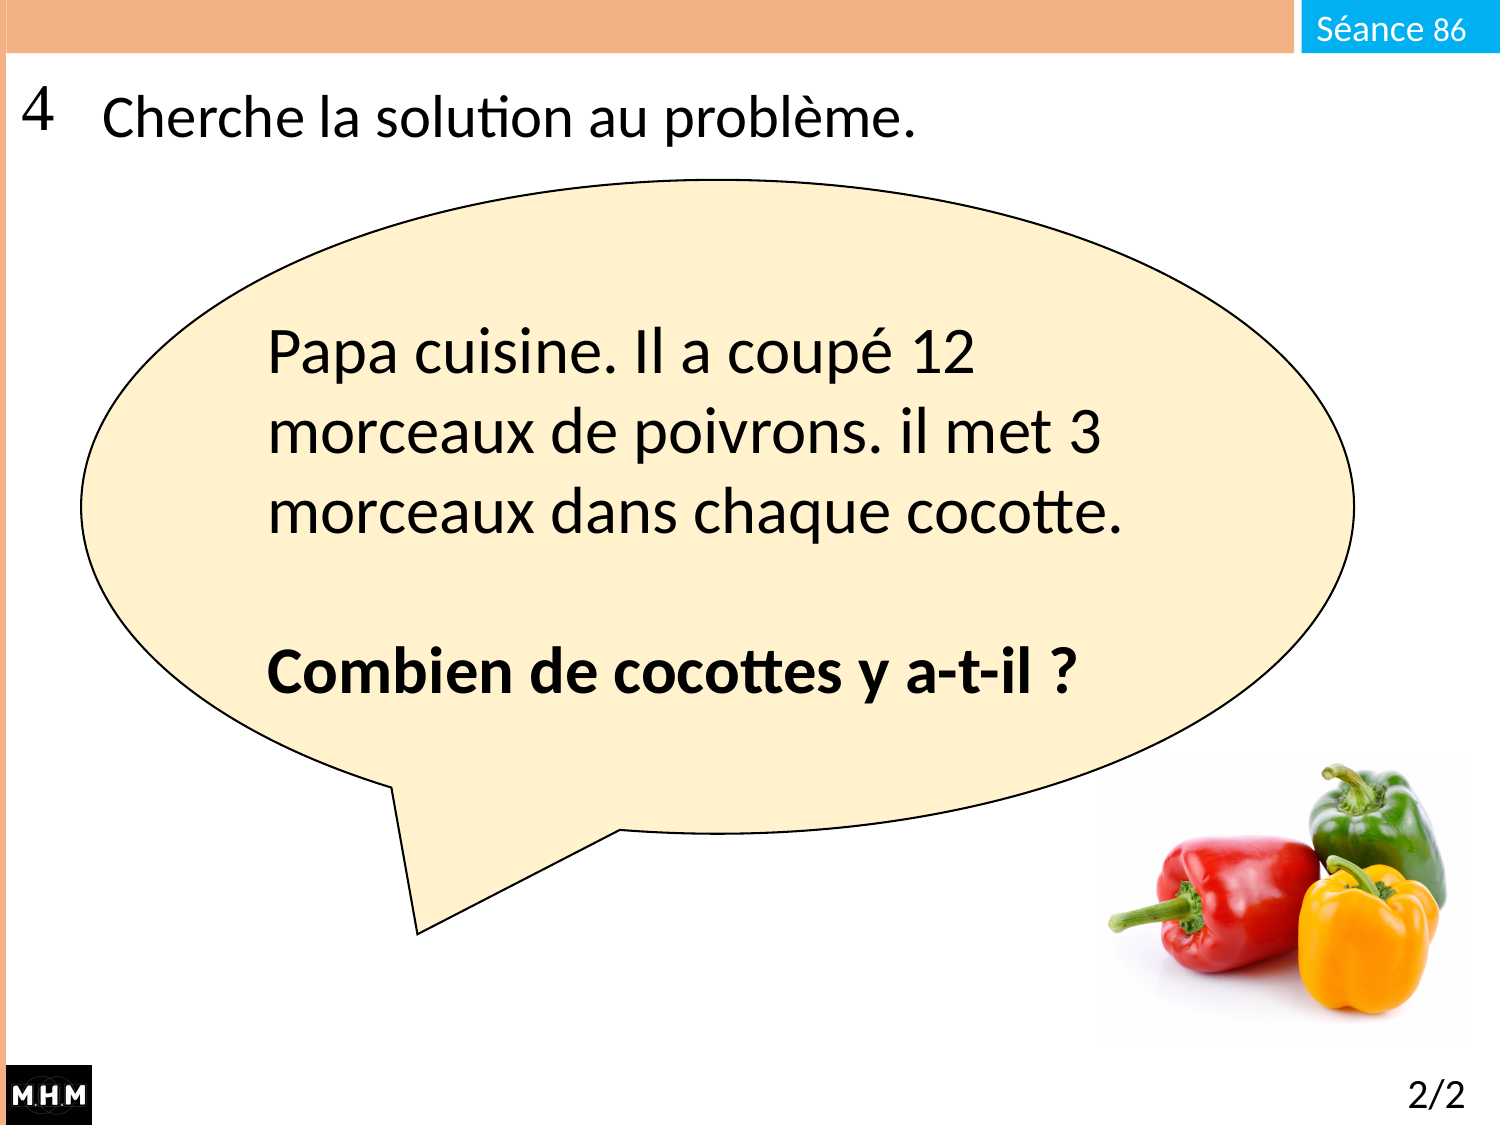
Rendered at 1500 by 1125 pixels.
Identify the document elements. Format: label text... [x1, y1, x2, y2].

title Cherche la solution au problème. [87, 32, 1382, 158]
list 2/2 [1373, 1064, 1500, 1125]
picture [1102, 759, 1466, 1044]
text_box Papa cuisine. Il a coupé 12 morceaux de poivrons. il met 3 morceaux dans chaque cocotte. Combien de cocottes y a-t-il ? [80, 178, 1356, 936]
picture [6, 1065, 92, 1125]
